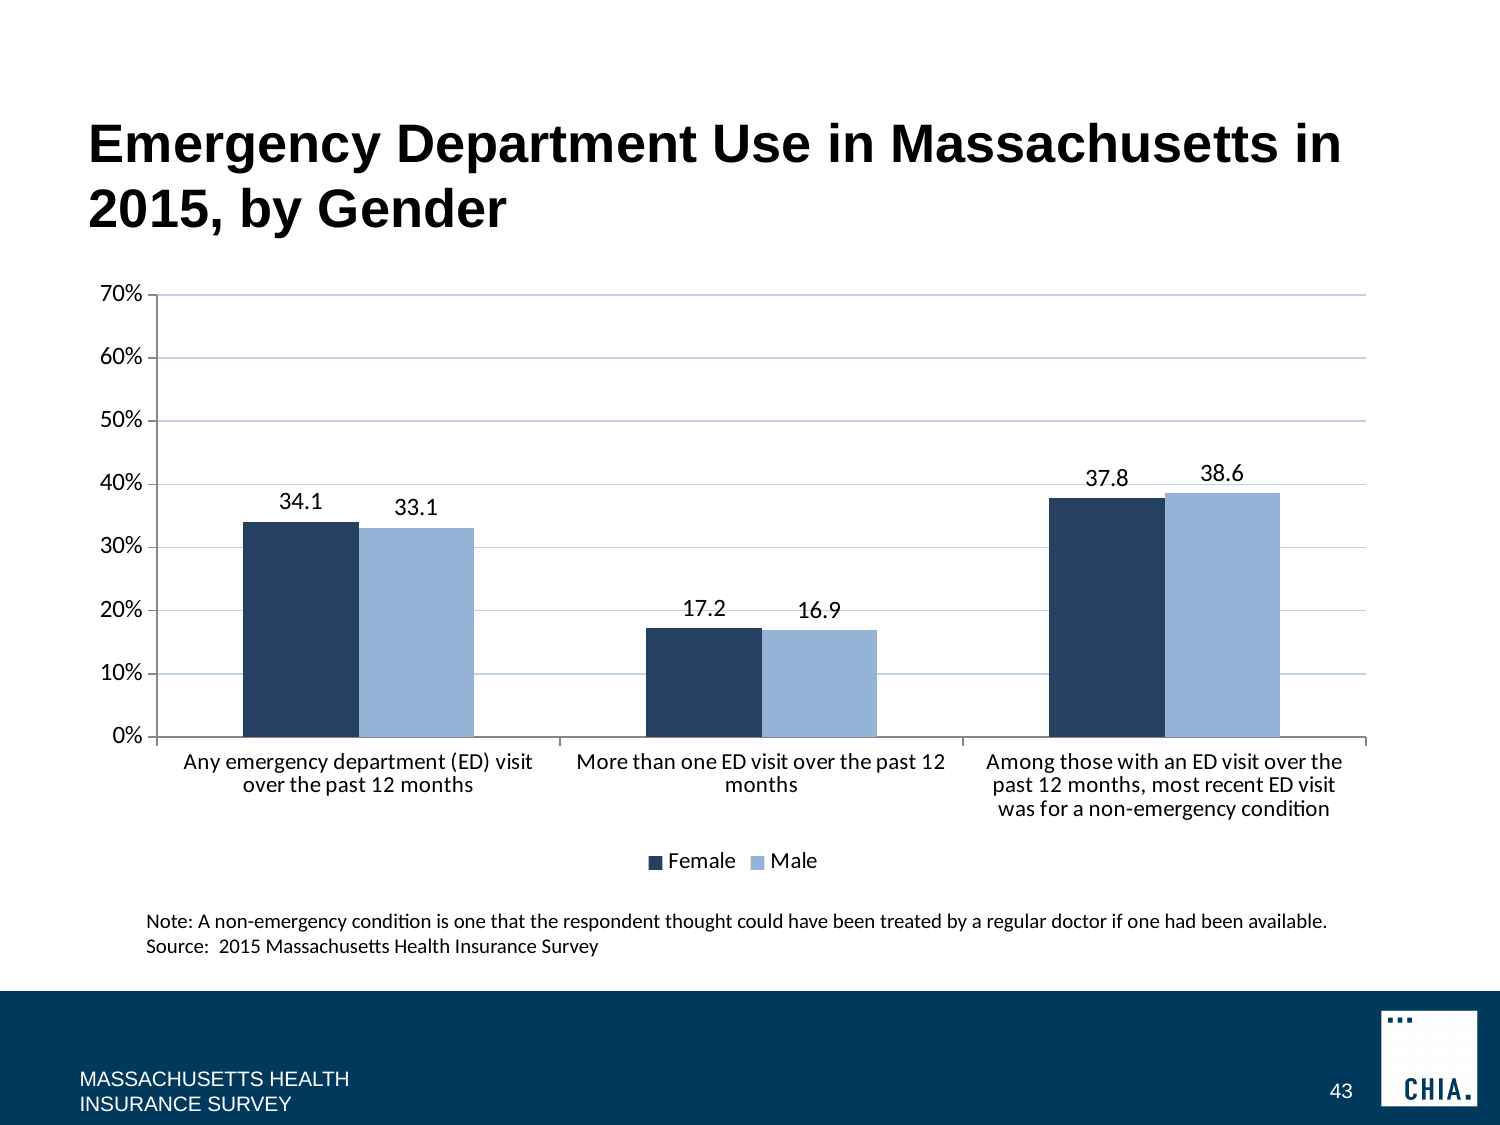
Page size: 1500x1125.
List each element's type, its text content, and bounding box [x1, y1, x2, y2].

picture [0, 991, 1500, 1125]
text_box Note: A non-emergency condition is one that the respondent thought could have been treated by a regular doctor if one had been available. Source: 2015 Massachusetts Health Insurance Survey [131, 899, 1368, 965]
chart [73, 269, 1393, 881]
slide_number 43 [1017, 1060, 1368, 1121]
footer MASSACHUSETTS HEALTH INSURANCE SURVEY [64, 1060, 430, 1121]
title Emergency Department Use in Massachusetts in 2015, by Gender [73, 120, 1393, 227]
